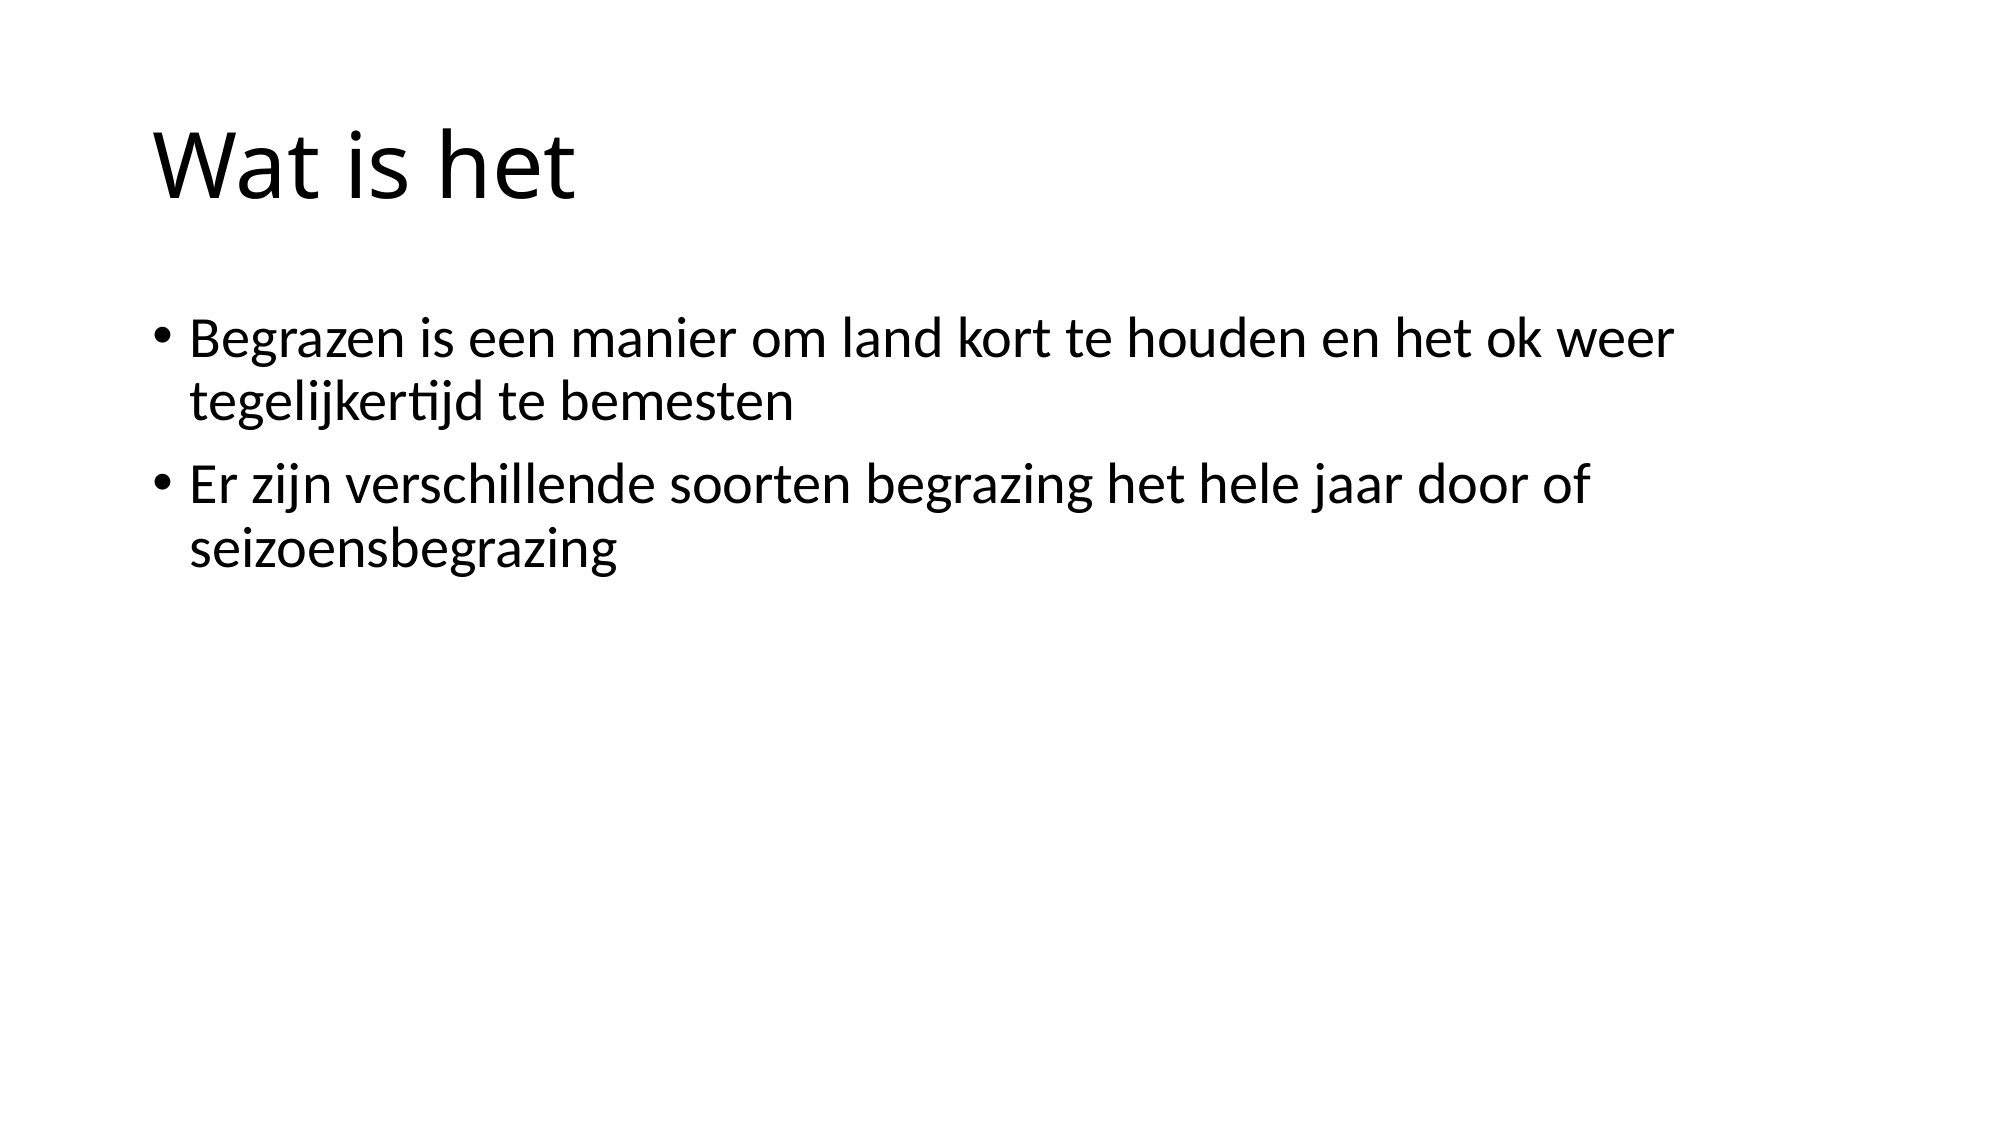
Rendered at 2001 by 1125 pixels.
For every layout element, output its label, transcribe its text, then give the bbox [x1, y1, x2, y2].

list Begrazen is een manier om land kort te houden en het ok weer tegelijkertijd te bemesten Er zijn verschillende soorten begrazing het hele jaar door of seizoensbegrazing [137, 299, 1863, 1014]
title Wat is het [137, 59, 1863, 278]
